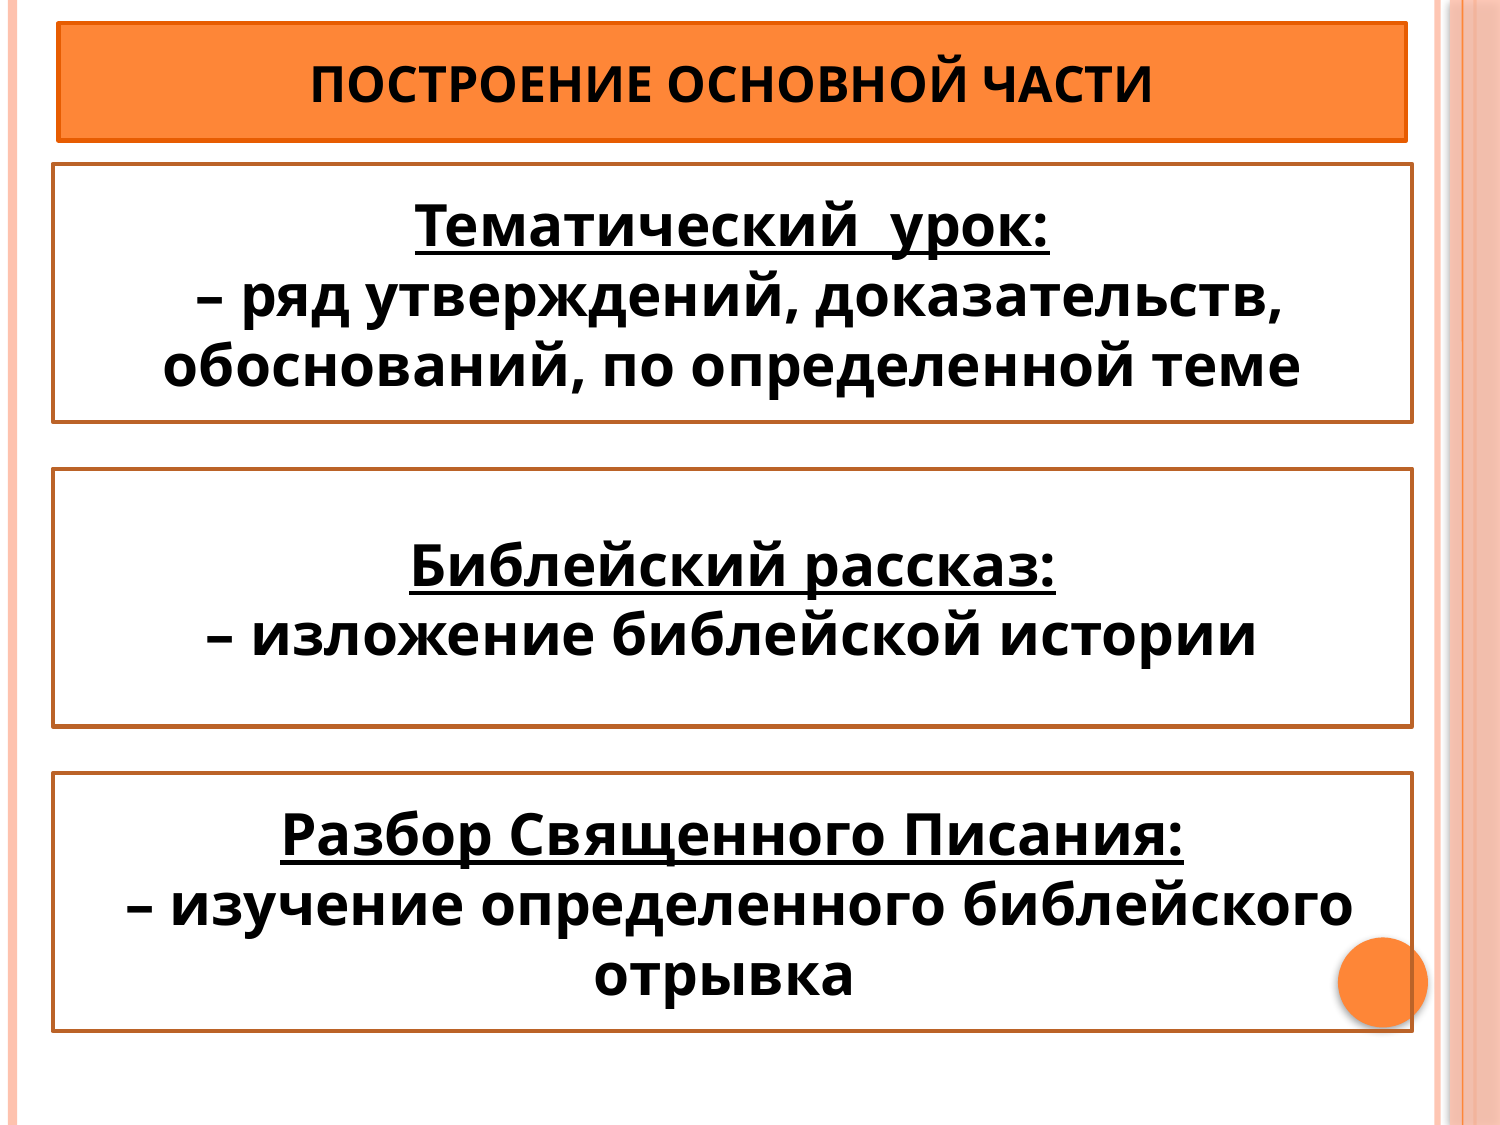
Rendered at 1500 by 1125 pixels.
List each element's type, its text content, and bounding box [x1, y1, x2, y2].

text_box Библейский рассказ: – изложение библейской истории [51, 467, 1414, 729]
text_box Тематический урок: – ряд утверждений, доказательств, обоснований, по определенной теме [51, 162, 1414, 424]
text_box Разбор Священного Писания: – изучение определенного библейского отрывка [51, 771, 1414, 1033]
text_box ПОСТРОЕНИЕ ОСНОВНОЙ ЧАСТИ [56, 21, 1408, 143]
